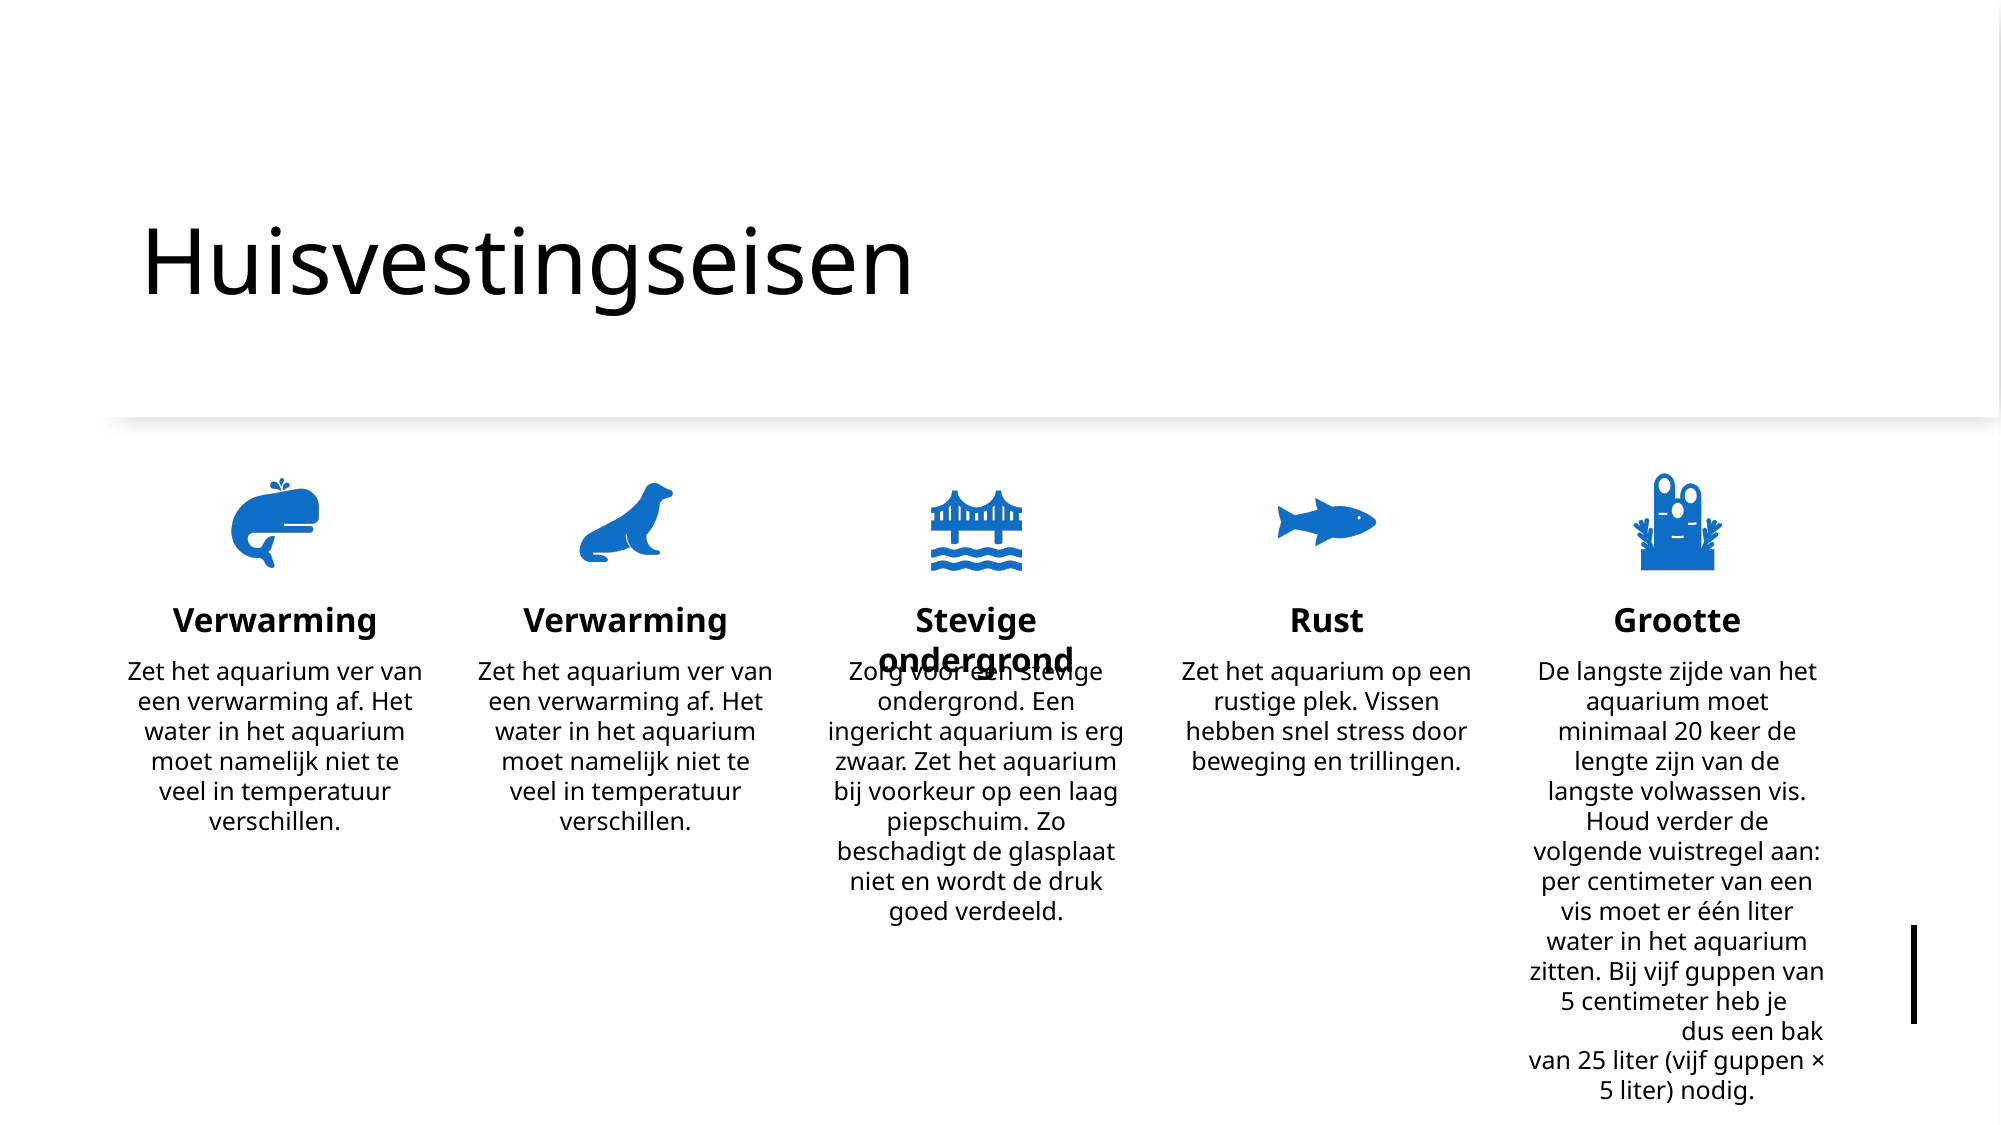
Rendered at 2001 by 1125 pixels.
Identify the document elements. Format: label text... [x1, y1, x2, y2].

title Huisvestingseisen [124, 140, 1828, 376]
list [124, 423, 1828, 1094]
